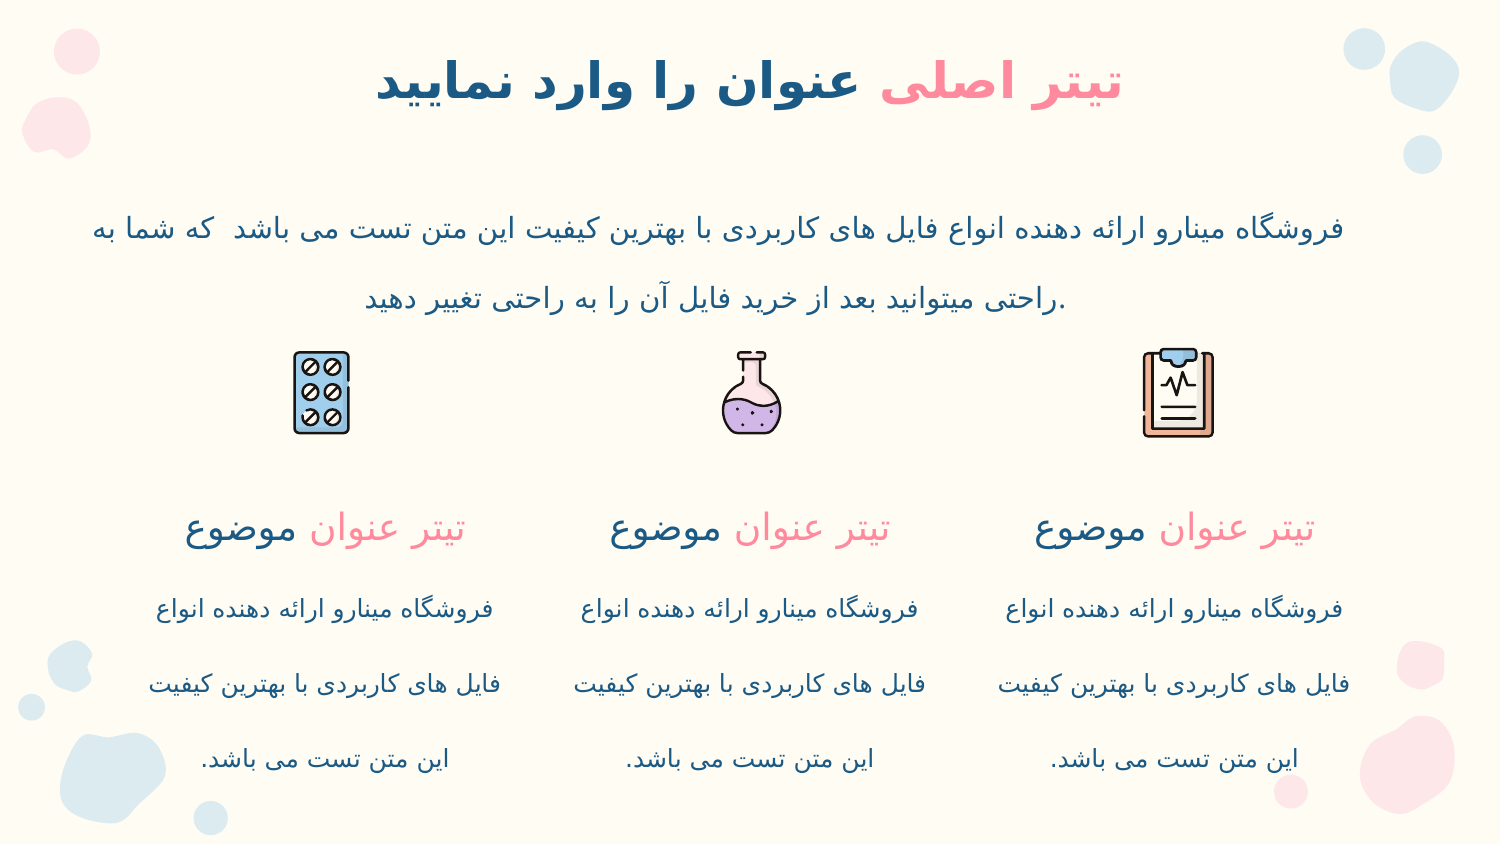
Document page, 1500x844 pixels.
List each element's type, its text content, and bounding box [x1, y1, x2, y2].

text_box تیتر عنوان موضوع فروشگاه مینارو ارائه دهنده انواع فایل های کاربردی با بهترین کیفیت این متن تست می باشد. [973, 427, 1376, 780]
text_box تیتر اصلی عنوان را وارد نمایید [0, 11, 1500, 116]
text_box فروشگاه مینارو ارائه دهنده انواع فایل های کاربردی با بهترین کیفیت این متن تست می باشد که شما به راحتی میتوانید بعد از خرید فایل آن را به راحتی تغییر دهید. [59, 167, 1379, 322]
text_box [715, 350, 785, 435]
text_box تیتر عنوان موضوع فروشگاه مینارو ارائه دهنده انواع فایل های کاربردی با بهترین کیفیت این متن تست می باشد. [123, 427, 527, 780]
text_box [1142, 347, 1215, 438]
text_box تیتر عنوان موضوع فروشگاه مینارو ارائه دهنده انواع فایل های کاربردی با بهترین کیفیت این متن تست می باشد. [548, 427, 952, 780]
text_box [293, 350, 350, 435]
